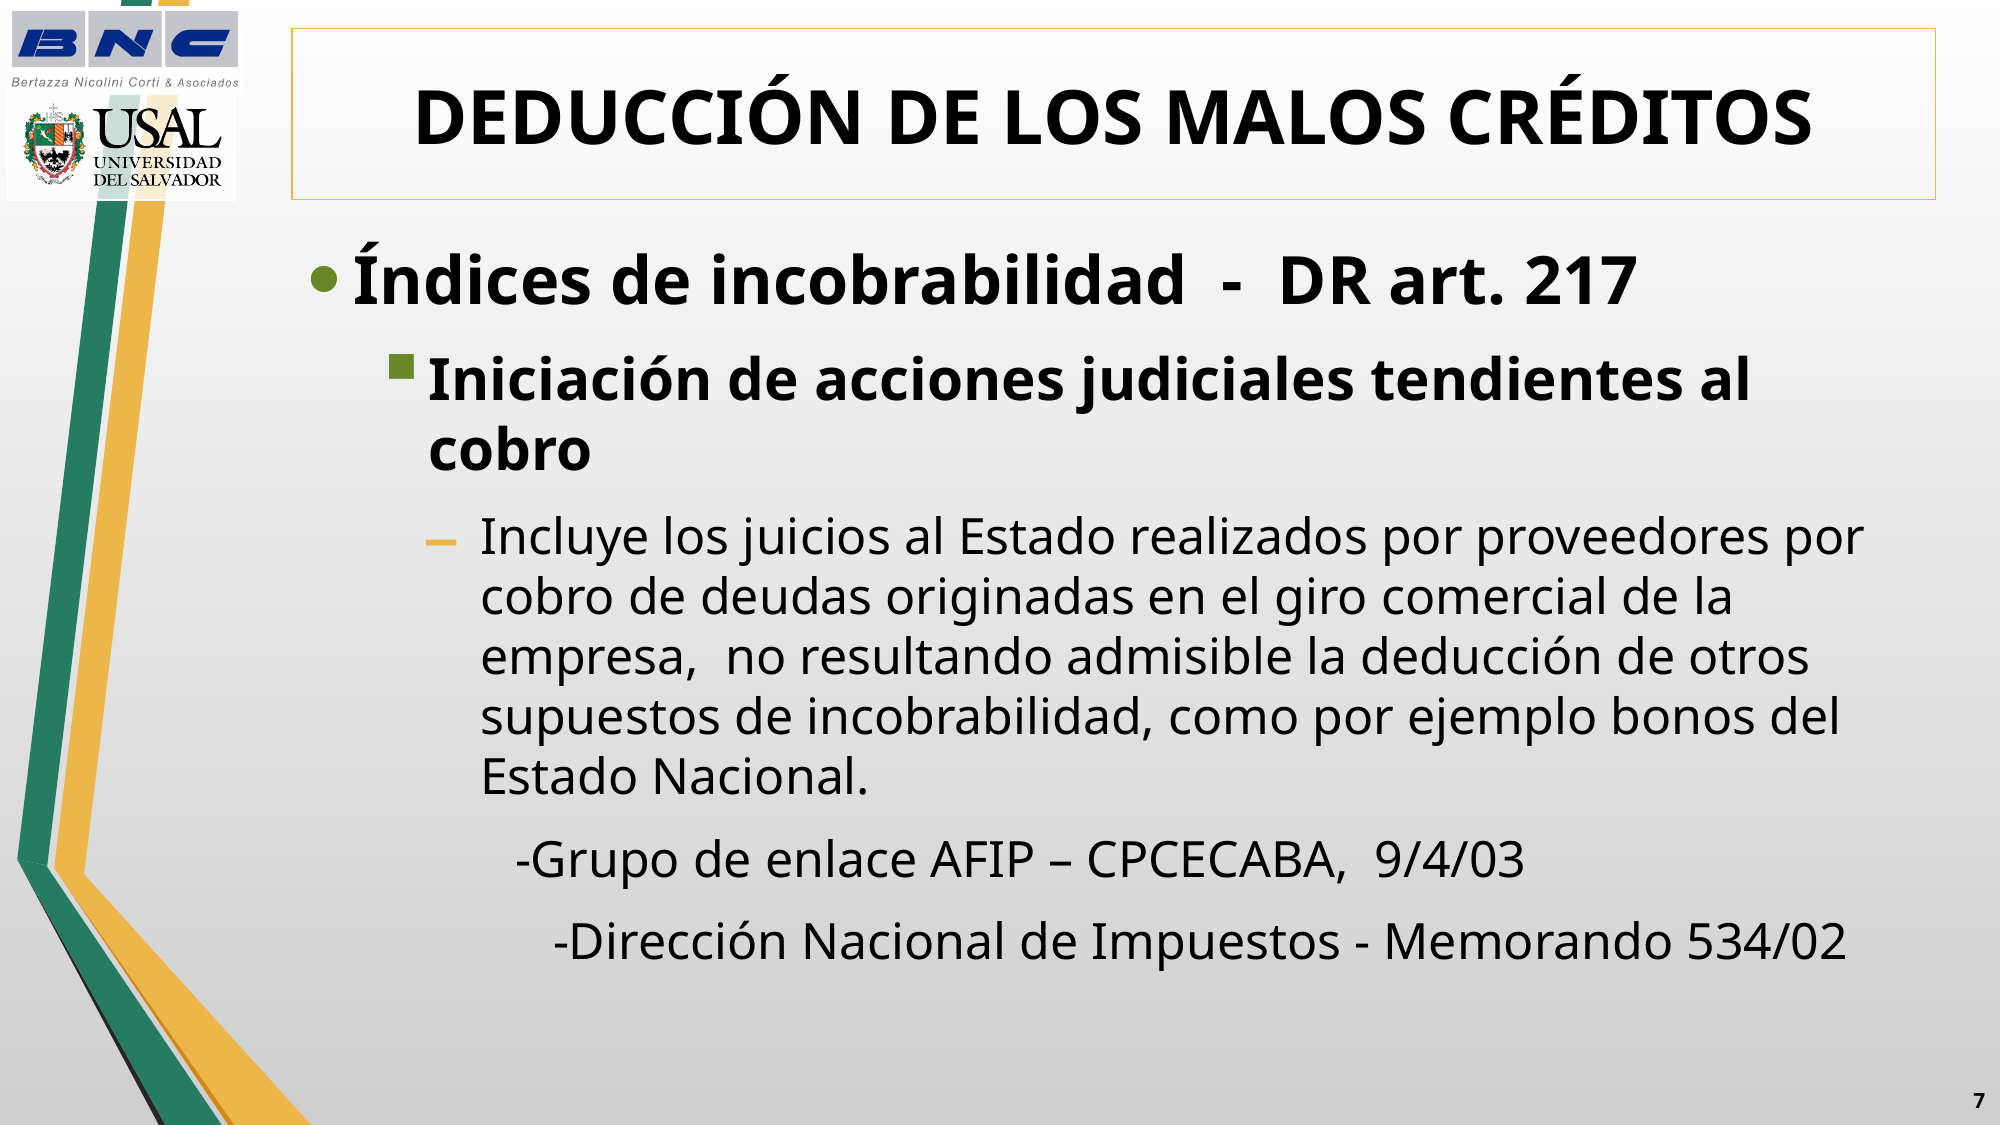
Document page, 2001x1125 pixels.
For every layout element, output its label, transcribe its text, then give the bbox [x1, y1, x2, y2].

title DEDUCCIÓN DE LOS MALOS CRÉDITOS [292, 28, 1936, 200]
picture [7, 6, 244, 95]
list Índices de incobrabilidad - DR art. 217 Iniciación de acciones judiciales tendientes al cobro Incluye los juicios al Estado realizados por proveedores por cobro de deudas originadas en el giro comercial de la empresa, no resultando admisible la deducción de otros supuestos de incobrabilidad, como por ejemplo bonos del Estado Nacional. -Grupo de enlace AFIP – CPCECABA, 9/4/03 -Dirección Nacional de Impuestos - Memorando 534/02 [292, 230, 1936, 1078]
slide_number 6 [1913, 1077, 2000, 1125]
picture [22, 102, 222, 190]
